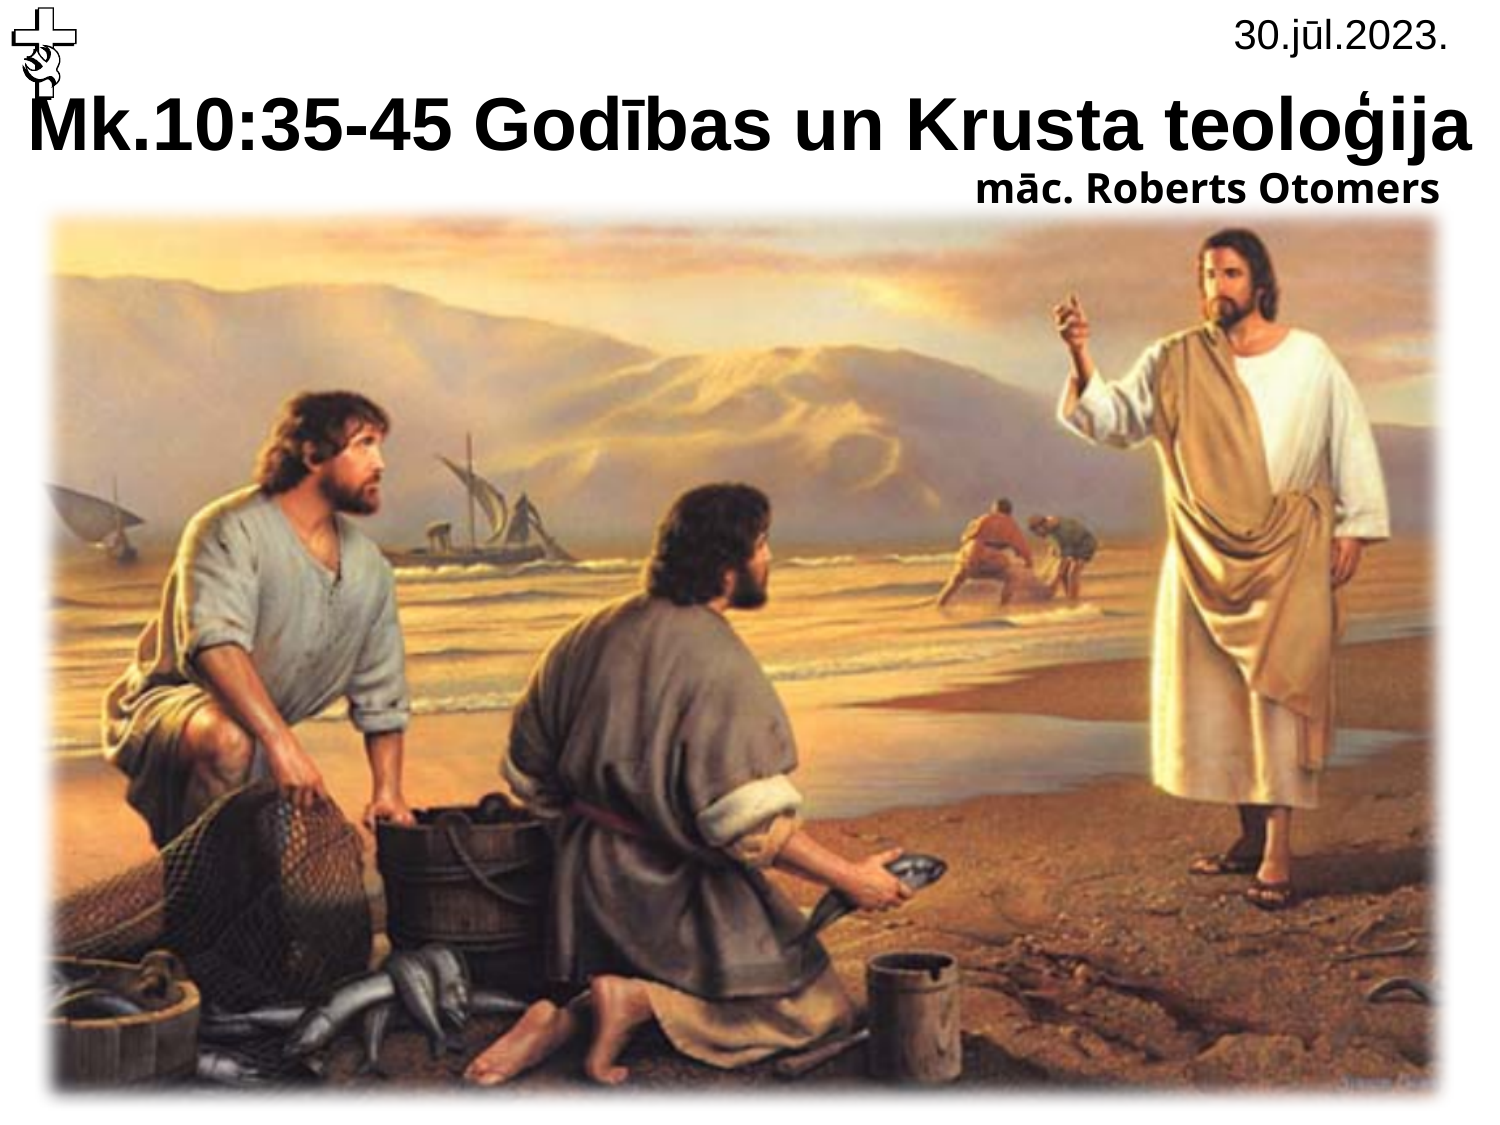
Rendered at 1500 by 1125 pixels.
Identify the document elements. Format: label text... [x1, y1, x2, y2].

text_box māc. Roberts Otomers [915, 154, 1500, 220]
picture [11, 6, 77, 101]
title Mk.10:35-45 Godības un Krusta teoloģija [0, 32, 1500, 209]
text_box 30.jūl.2023. [1218, 0, 1500, 65]
picture [34, 198, 1454, 1111]
